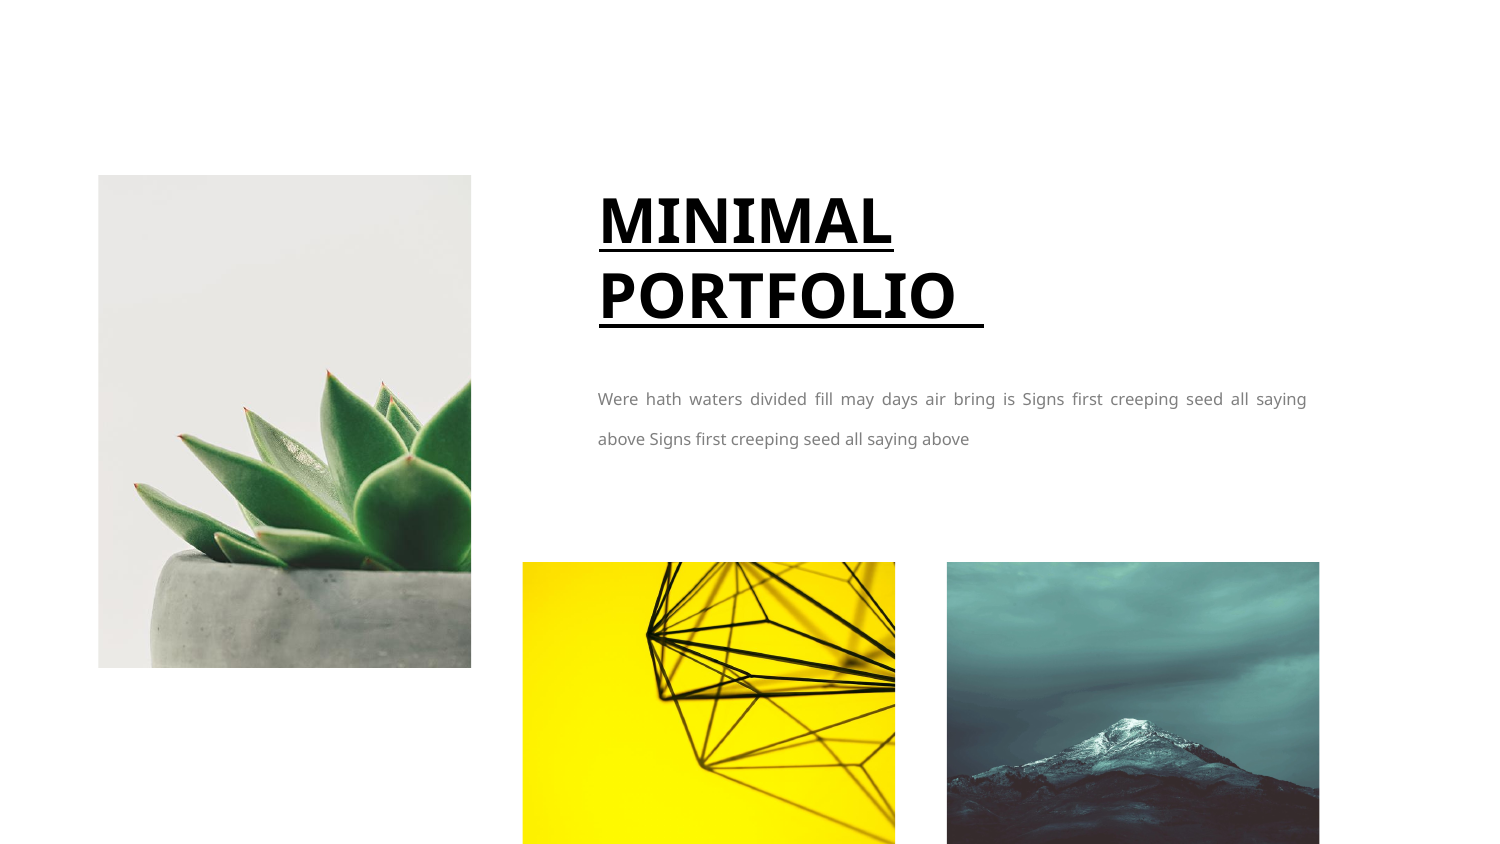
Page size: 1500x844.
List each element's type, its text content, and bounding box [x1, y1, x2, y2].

picture [522, 562, 896, 844]
picture [946, 562, 1320, 844]
text_box Were hath waters divided fill may days air bring is Signs first creeping seed all saying above Signs first creeping seed all saying above [586, 363, 1320, 434]
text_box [586, 175, 999, 341]
picture [98, 175, 472, 669]
